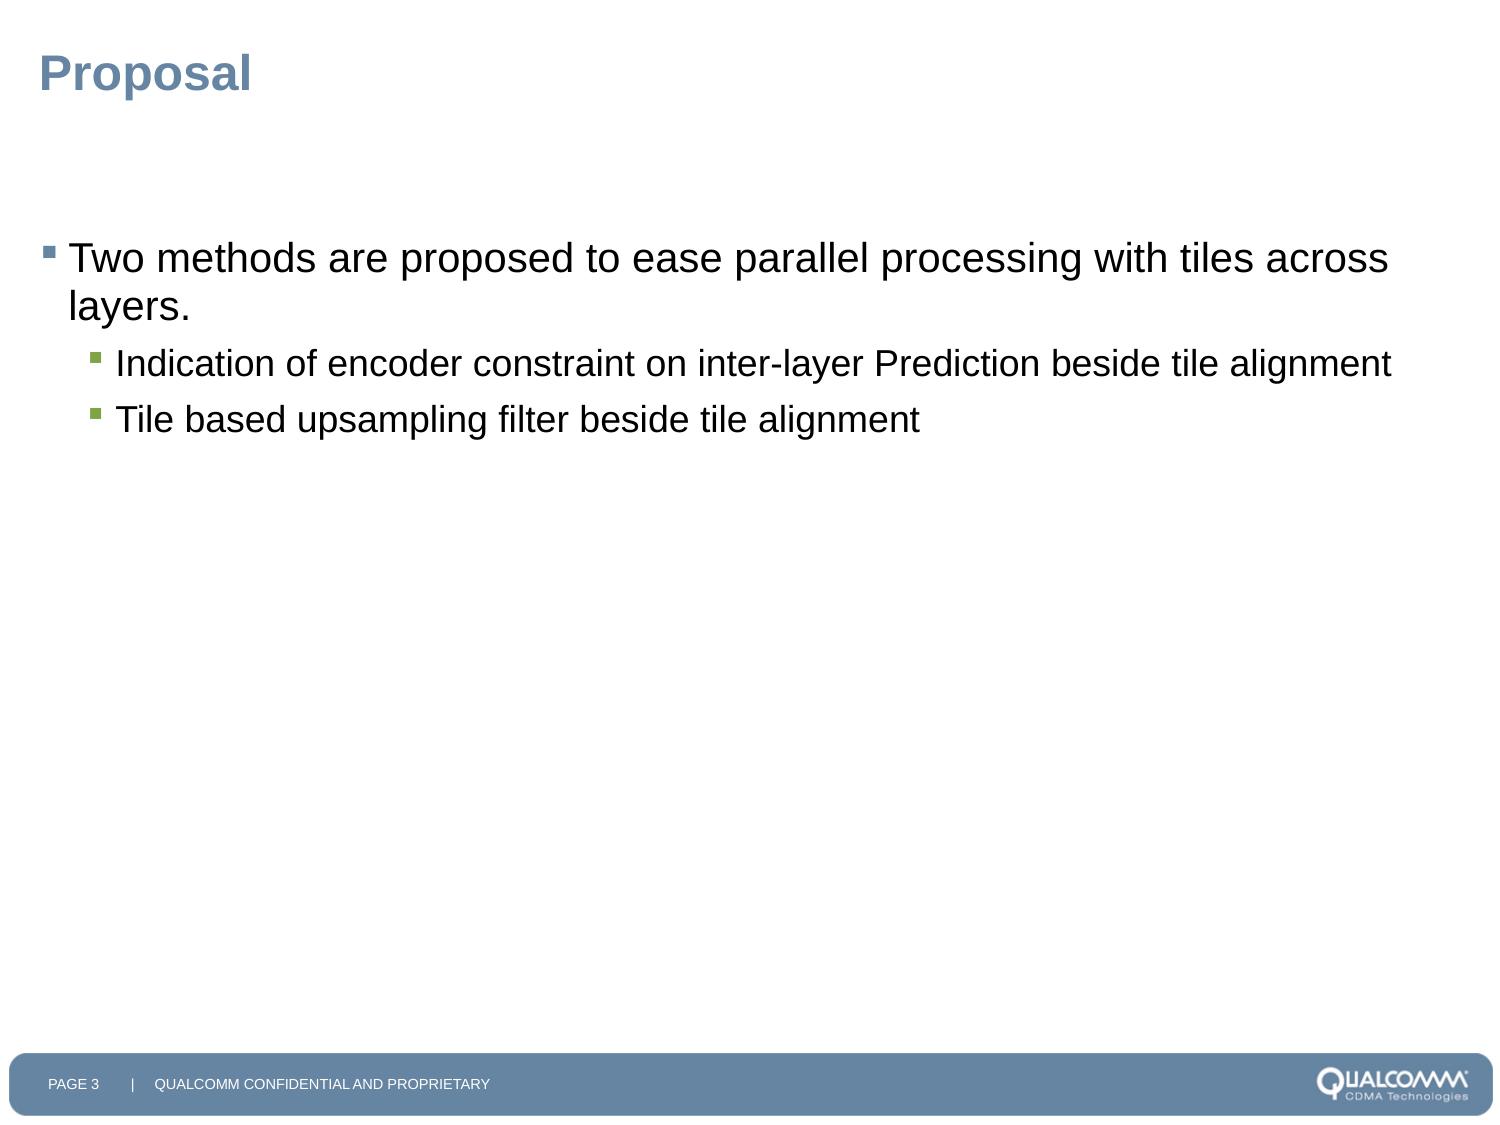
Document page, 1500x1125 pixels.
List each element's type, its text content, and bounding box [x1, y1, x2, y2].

list Two methods are proposed to ease parallel processing with tiles across layers. Indication of encoder constraint on inter-layer Prediction beside tile alignment Tile based upsampling filter beside tile alignment [24, 162, 1455, 1035]
title Proposal [23, 44, 1457, 138]
picture [0, 1048, 1500, 1125]
